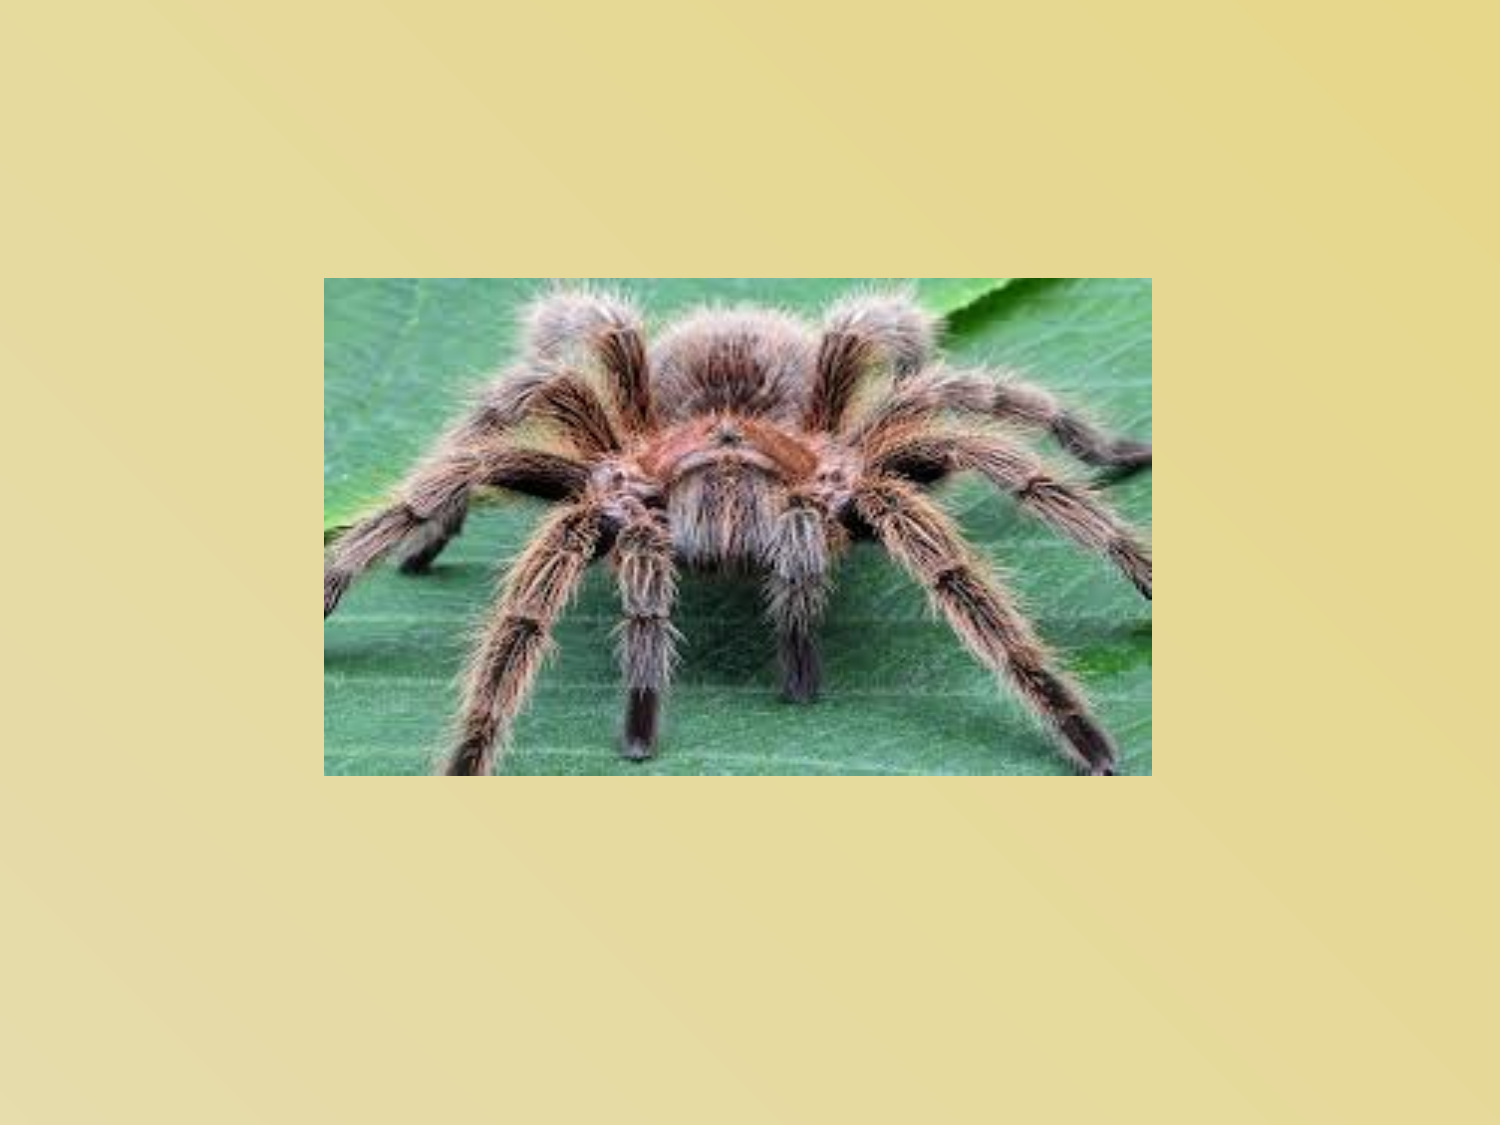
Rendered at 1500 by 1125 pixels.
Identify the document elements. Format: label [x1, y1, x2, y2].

list [324, 278, 1152, 777]
